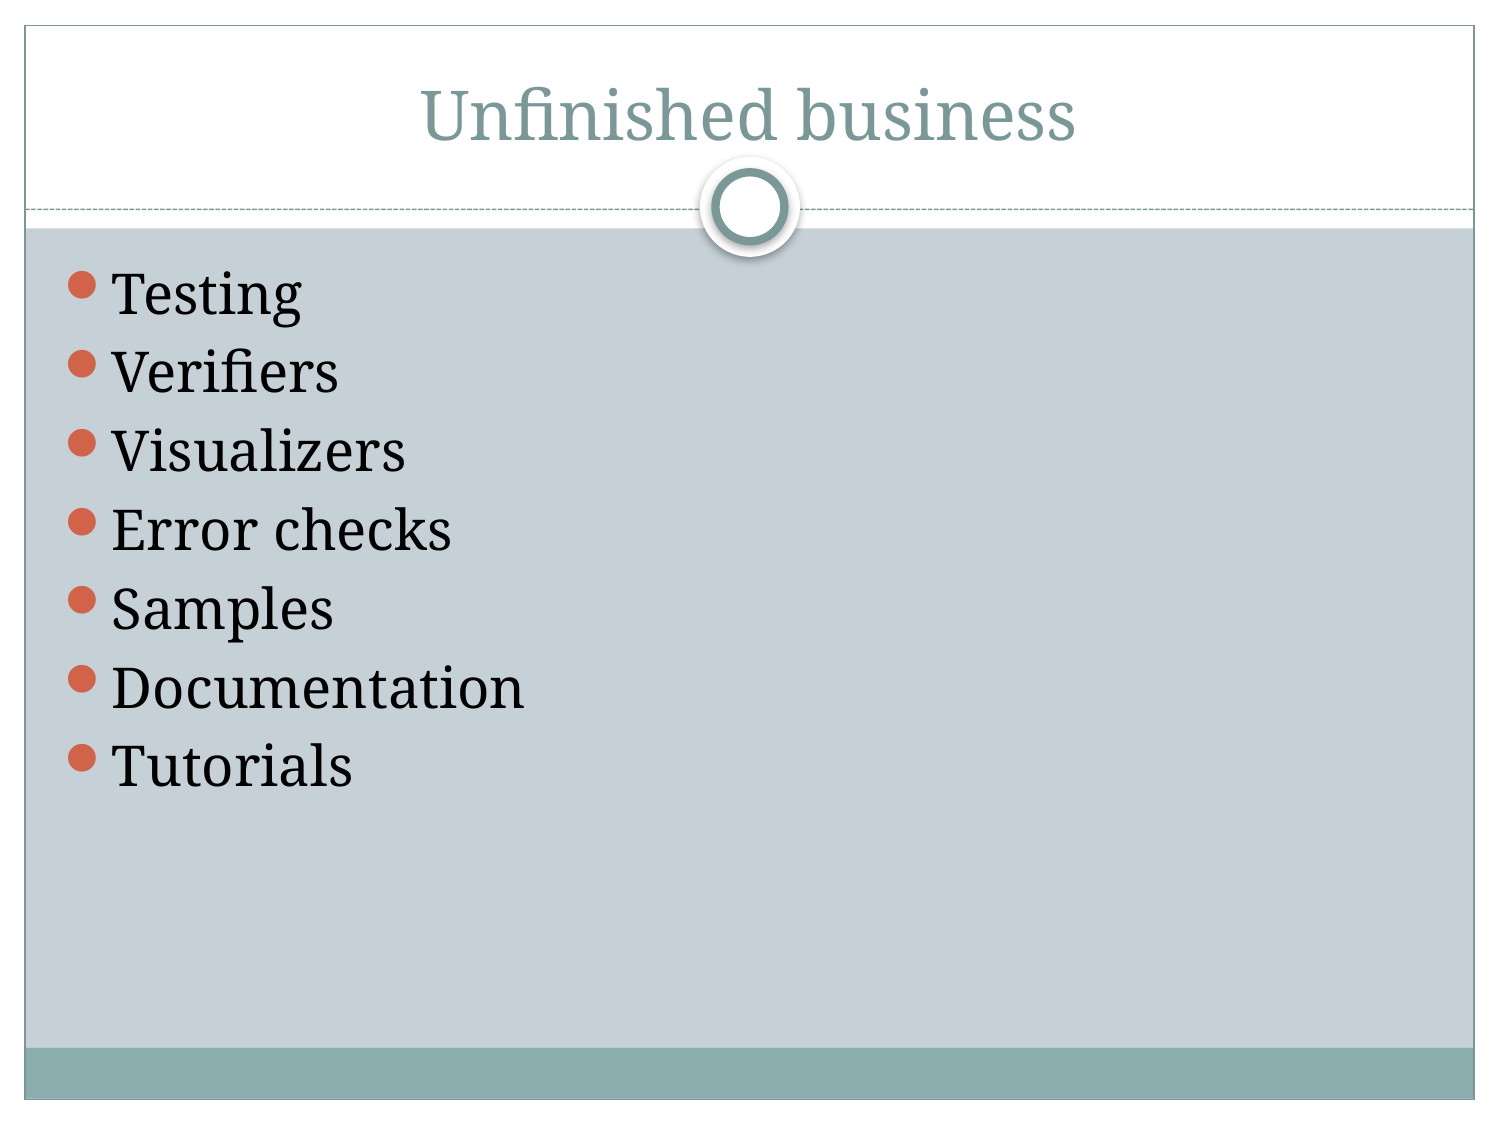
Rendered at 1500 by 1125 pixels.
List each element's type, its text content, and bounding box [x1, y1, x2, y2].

list Testing Verifiers Visualizers Error checks Samples Documentation Tutorials [49, 250, 1445, 1001]
title Unfinished business [49, 37, 1450, 162]
